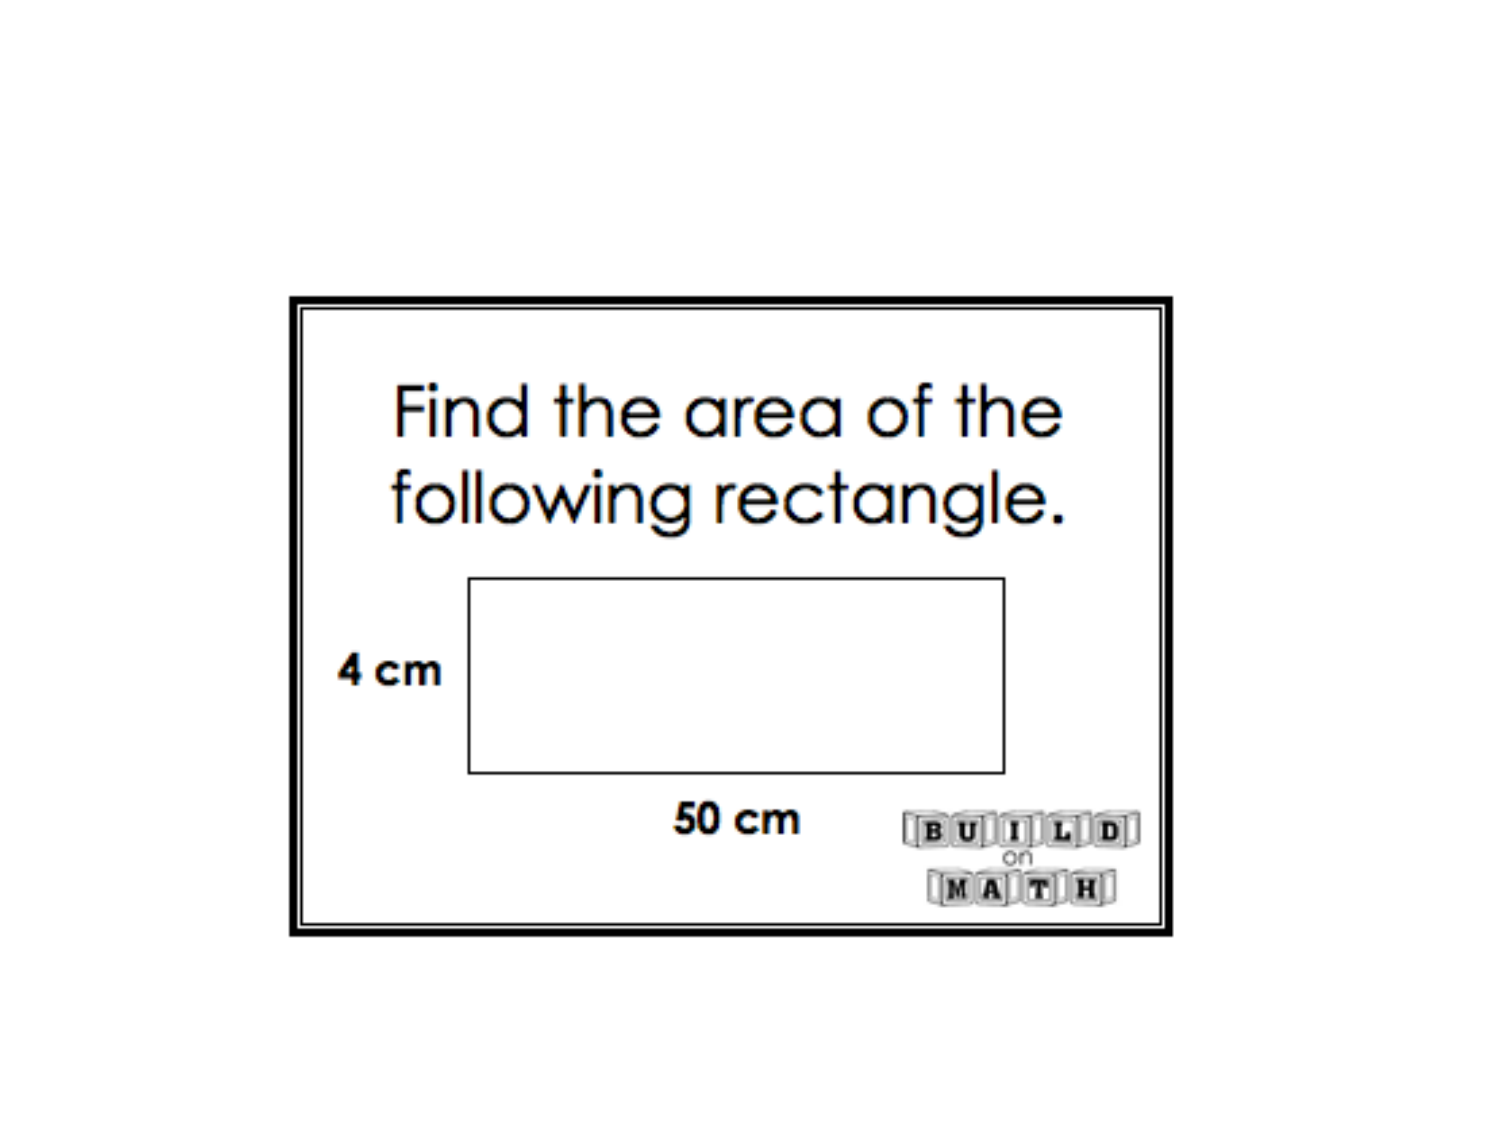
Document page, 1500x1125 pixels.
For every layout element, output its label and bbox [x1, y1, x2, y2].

list [74, 262, 1426, 1006]
